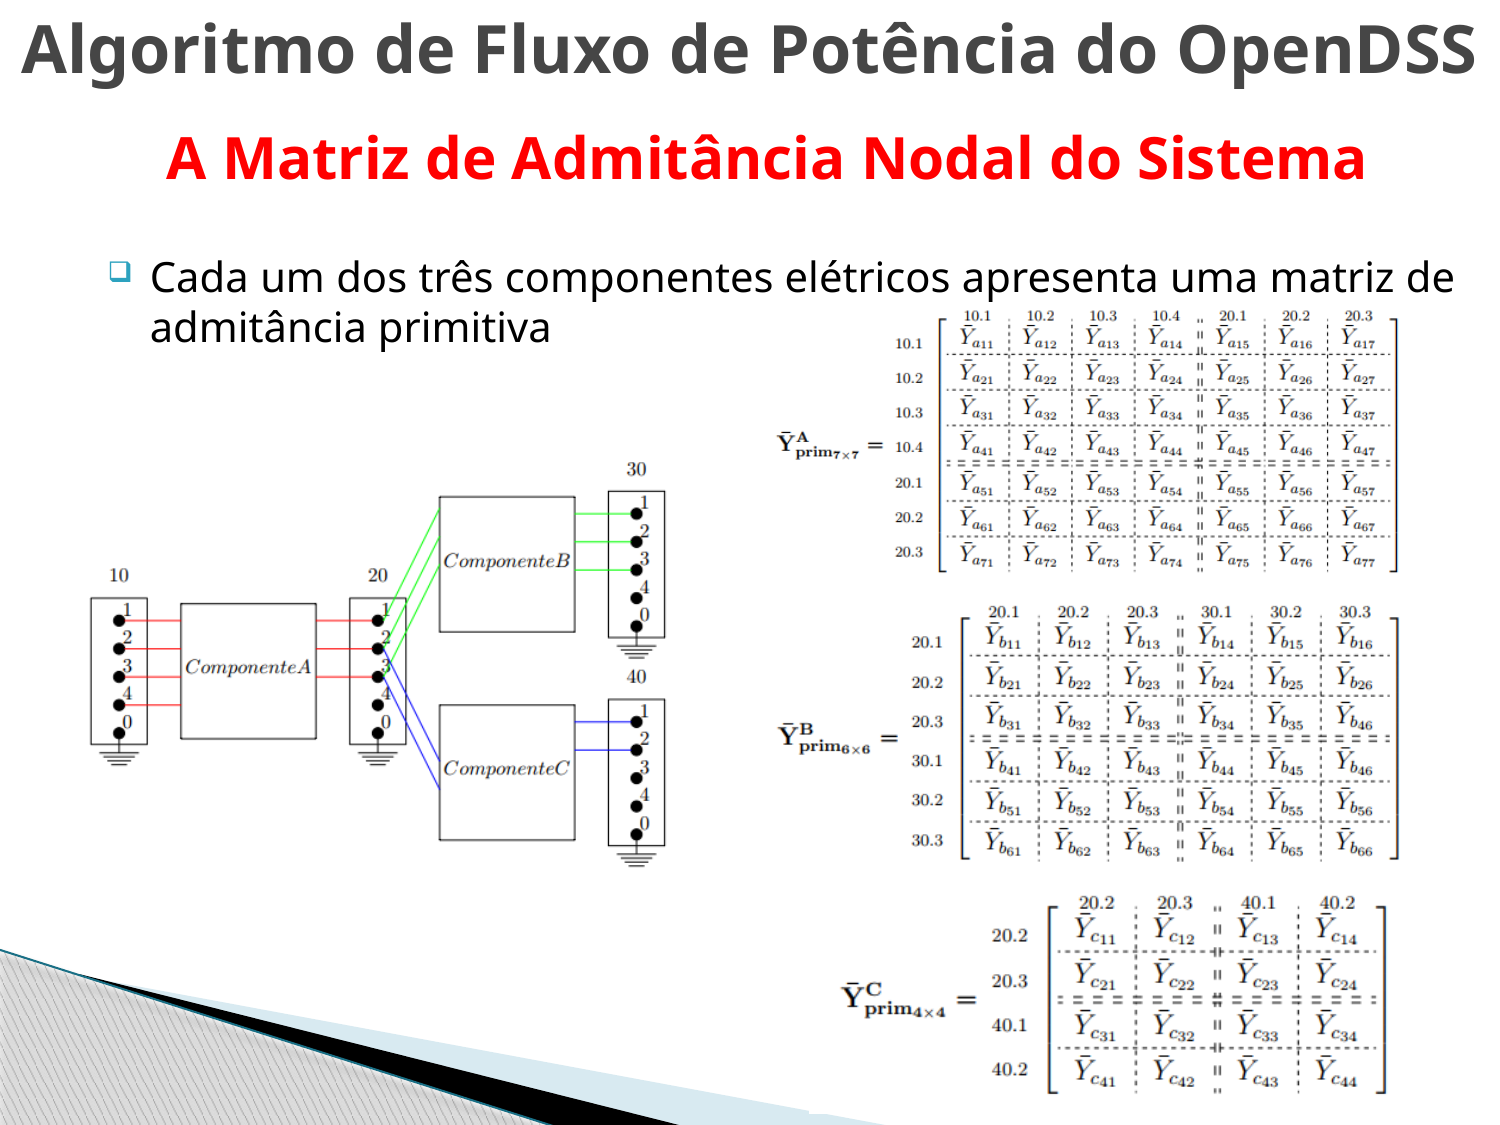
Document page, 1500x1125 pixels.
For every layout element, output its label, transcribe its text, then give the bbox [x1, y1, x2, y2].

picture [18, 448, 721, 883]
text_box Algoritmo de Fluxo de Potência do OpenDSS [0, 0, 1500, 114]
text_box A Matriz de Admitância Nodal do Sistema [17, 114, 1500, 199]
picture [767, 601, 1415, 1115]
picture [758, 305, 1406, 580]
list Cada um dos três componentes elétricos apresenta uma matriz de admitância primitiva [75, 243, 1471, 965]
